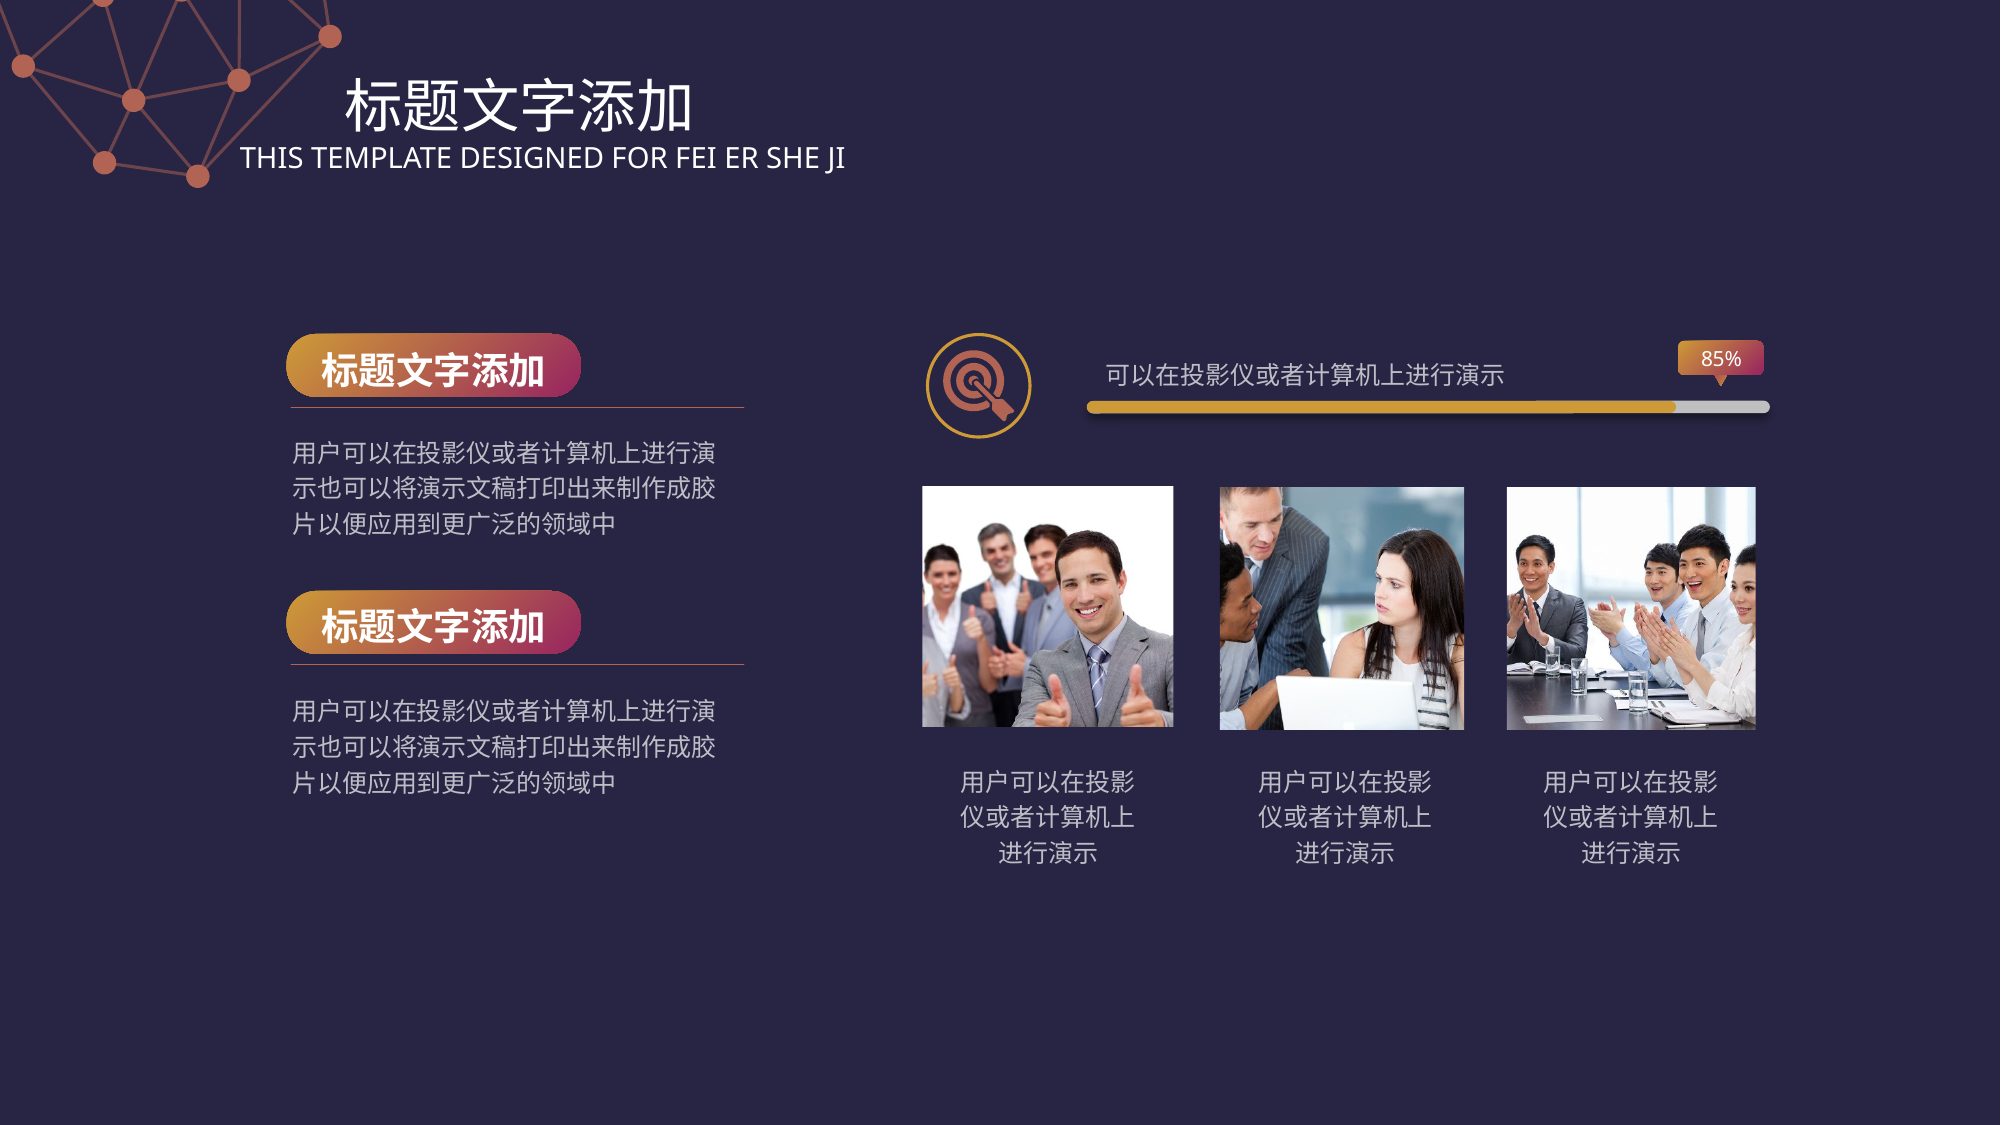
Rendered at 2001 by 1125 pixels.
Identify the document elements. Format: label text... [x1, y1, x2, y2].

text_box 用户可以在投影仪或者计算机上进行演示也可以将演示文稿打印出来制作成胶片以便应用到更广泛的领域中 [277, 682, 746, 805]
picture [1506, 487, 1756, 730]
text_box [942, 349, 1016, 423]
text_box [0, 0, 339, 156]
picture [922, 486, 1174, 727]
text_box 用户可以在投影仪或者计算机上进行演示也可以将演示文稿打印出来制作成胶片以便应用到更广泛的领域中 [277, 423, 746, 547]
text_box 标题文字添加 [286, 330, 581, 400]
text_box [926, 333, 1032, 439]
text_box 用户可以在投影仪或者计算机上进行演示 [934, 752, 1162, 876]
text_box 用户可以在投影仪或者计算机上进行演示 [1232, 752, 1460, 876]
text_box 用户可以在投影仪或者计算机上进行演示 [1517, 752, 1745, 876]
picture [1219, 487, 1465, 730]
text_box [327, 61, 759, 183]
text_box 标题文字添加 [286, 586, 581, 656]
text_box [1093, 337, 1764, 408]
